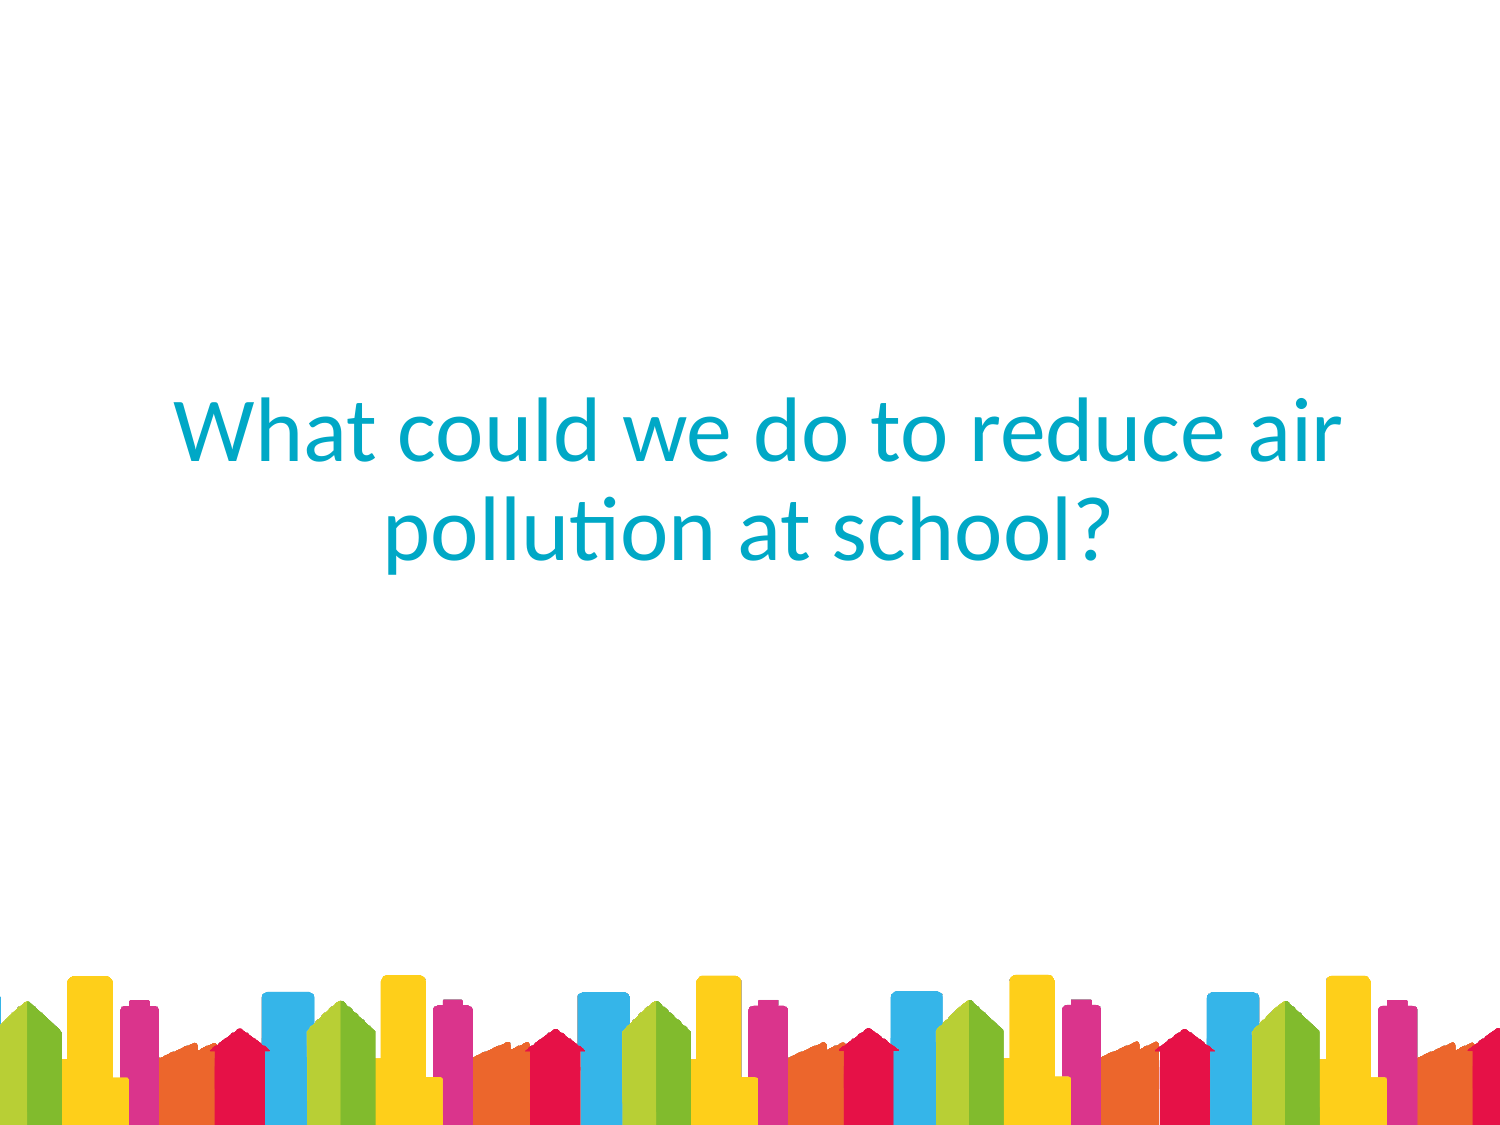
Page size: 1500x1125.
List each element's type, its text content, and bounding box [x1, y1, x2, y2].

picture [0, 974, 1500, 1125]
title What could we do to reduce air pollution at school? [112, 372, 1407, 590]
